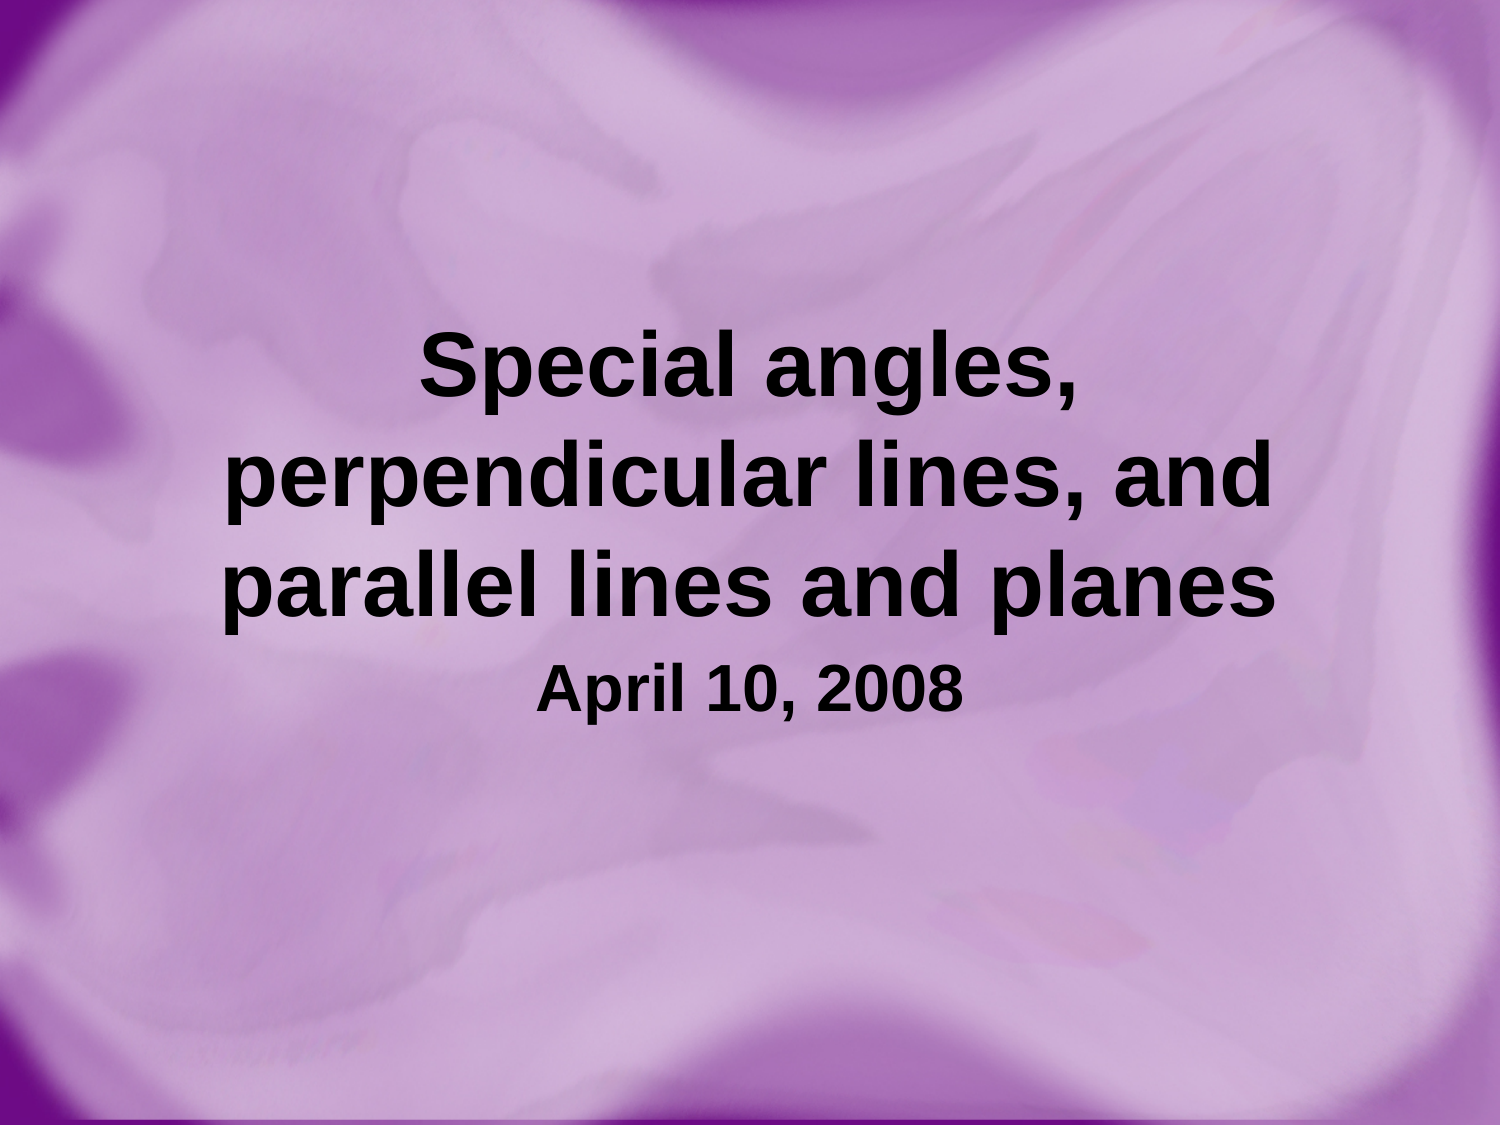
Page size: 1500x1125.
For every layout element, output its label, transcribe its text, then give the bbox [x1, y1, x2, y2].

subtitle April 10, 2008 [224, 637, 1276, 926]
picture [0, 0, 1500, 1125]
title Special angles, perpendicular lines, and parallel lines and planes [112, 349, 1388, 591]
